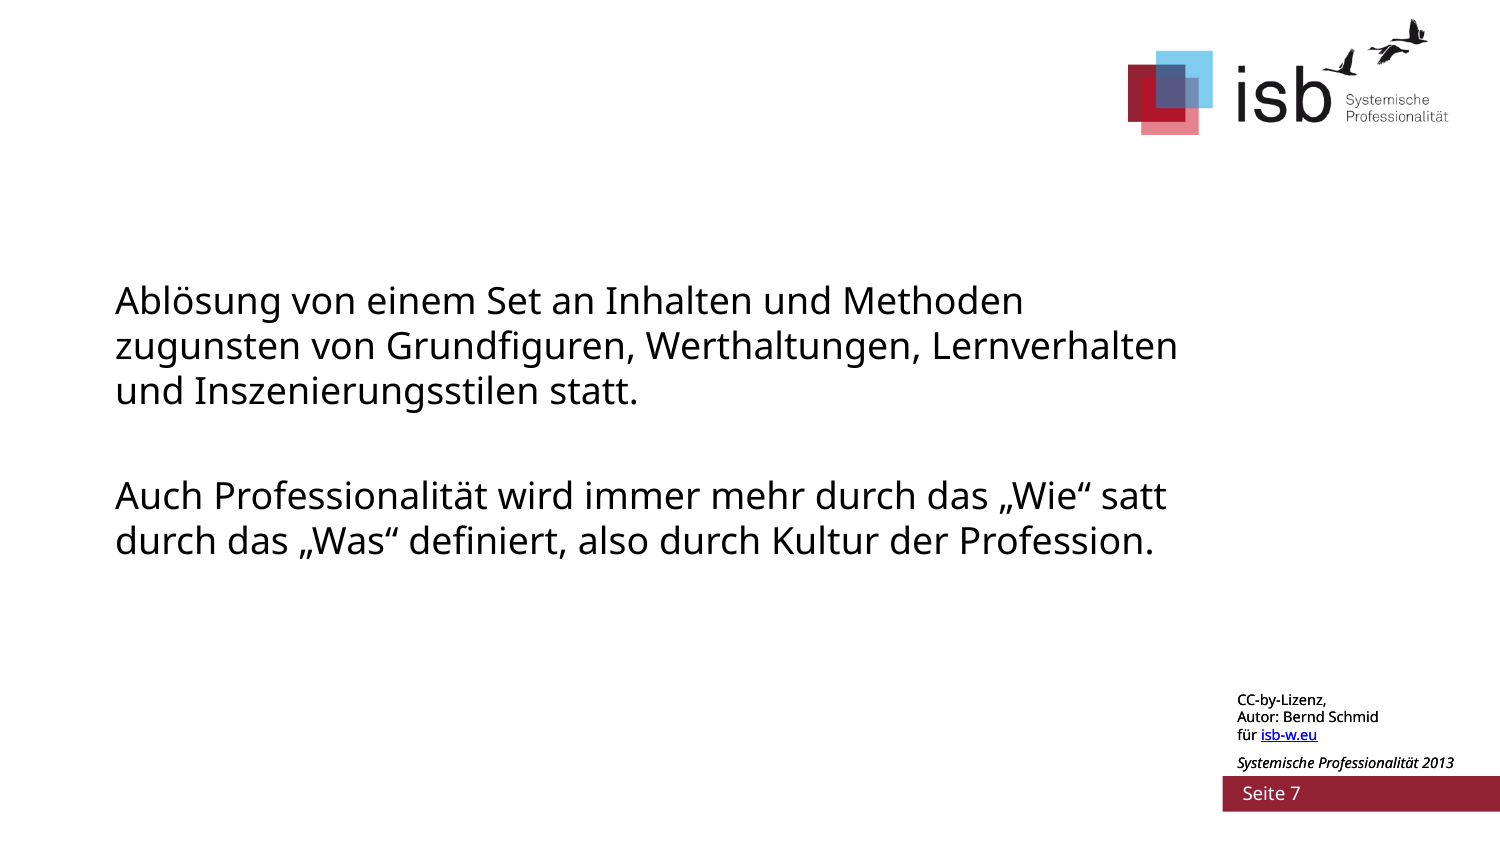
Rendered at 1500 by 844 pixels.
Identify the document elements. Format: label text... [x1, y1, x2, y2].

text_box CC-by-Lizenz, Autor: Bernd Schmid für isb-w.eu Systemische Professionalität 2013 [1222, 543, 1500, 844]
picture [1128, 14, 1461, 139]
list Ablösung von einem Set an Inhalten und Methoden zugunsten von Grundfiguren, Werthaltungen, Lernverhalten und Inszenierungsstilen statt. Auch Professionalität wird immer mehr durch das „Wie“ satt durch das „Was“ definiert, also durch Kultur der Profession. [100, 185, 1223, 812]
